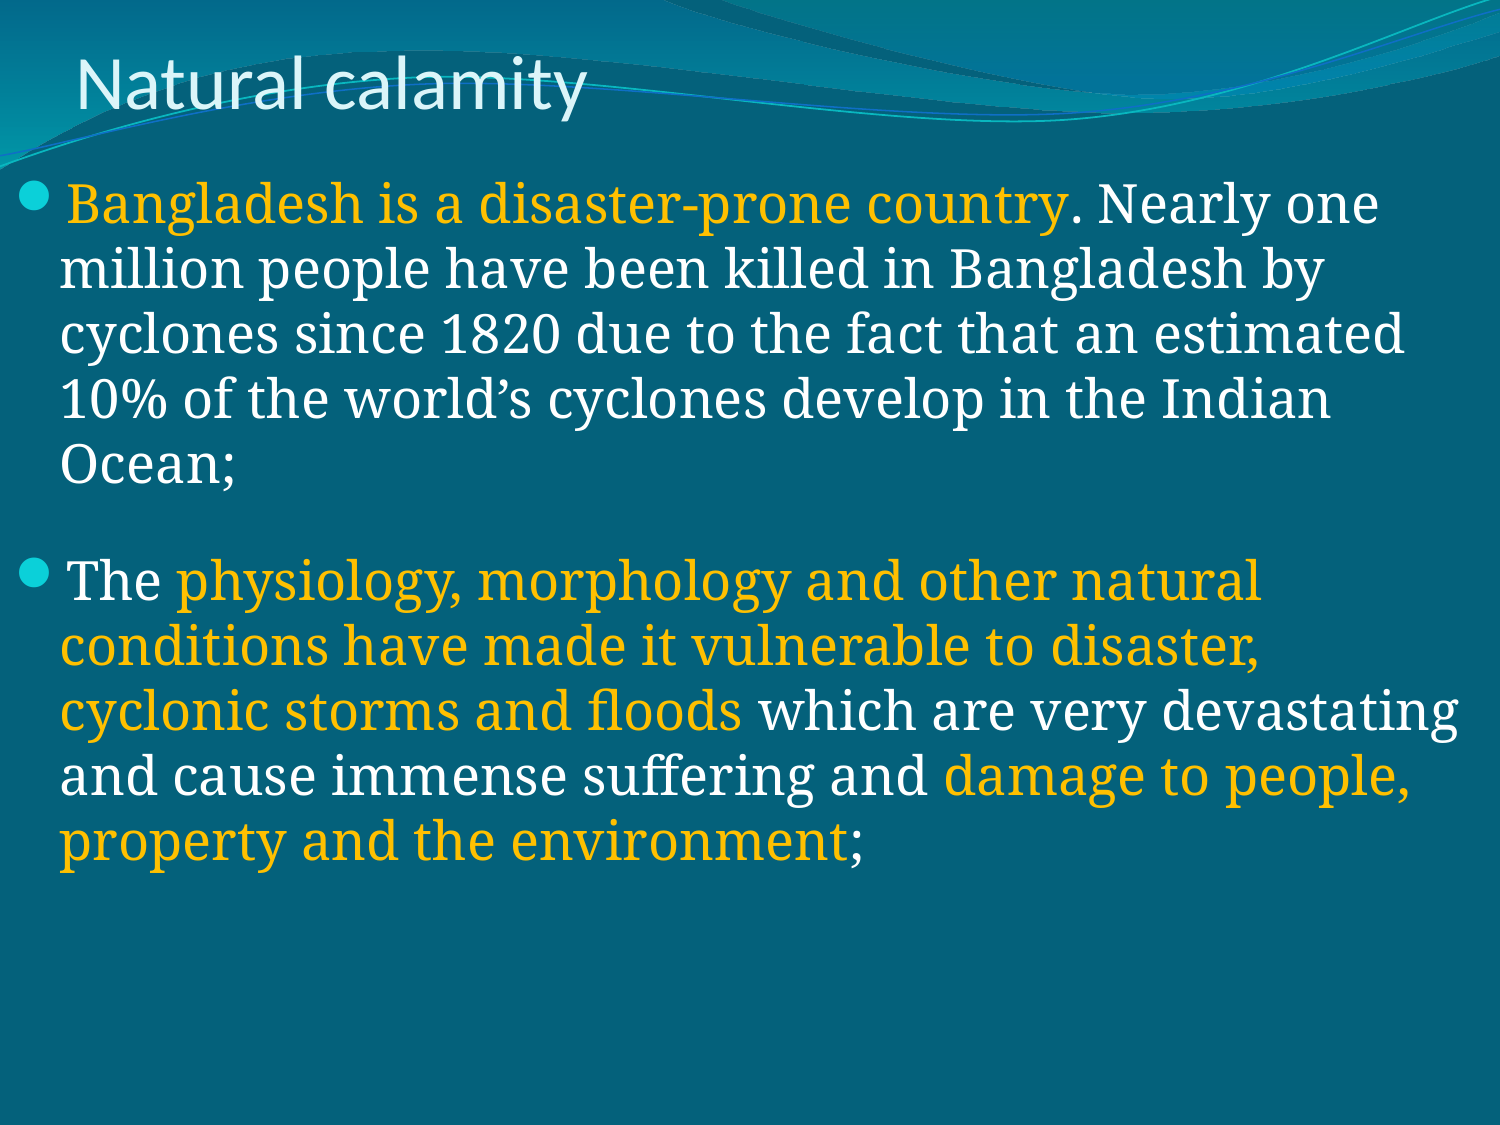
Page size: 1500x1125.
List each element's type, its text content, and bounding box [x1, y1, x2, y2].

list Bangladesh is a disaster-prone country. Nearly one million people have been killed in Bangladesh by cyclones since 1820 due to the fact that an estimated 10% of the world’s cyclones develop in the Indian Ocean; The physiology, morphology and other natural conditions have made it vulnerable to disaster, cyclonic storms and floods which are very devastating and cause immense suffering and damage to people, property and the environment; [0, 162, 1500, 1125]
title Natural calamity [75, 24, 1425, 125]
